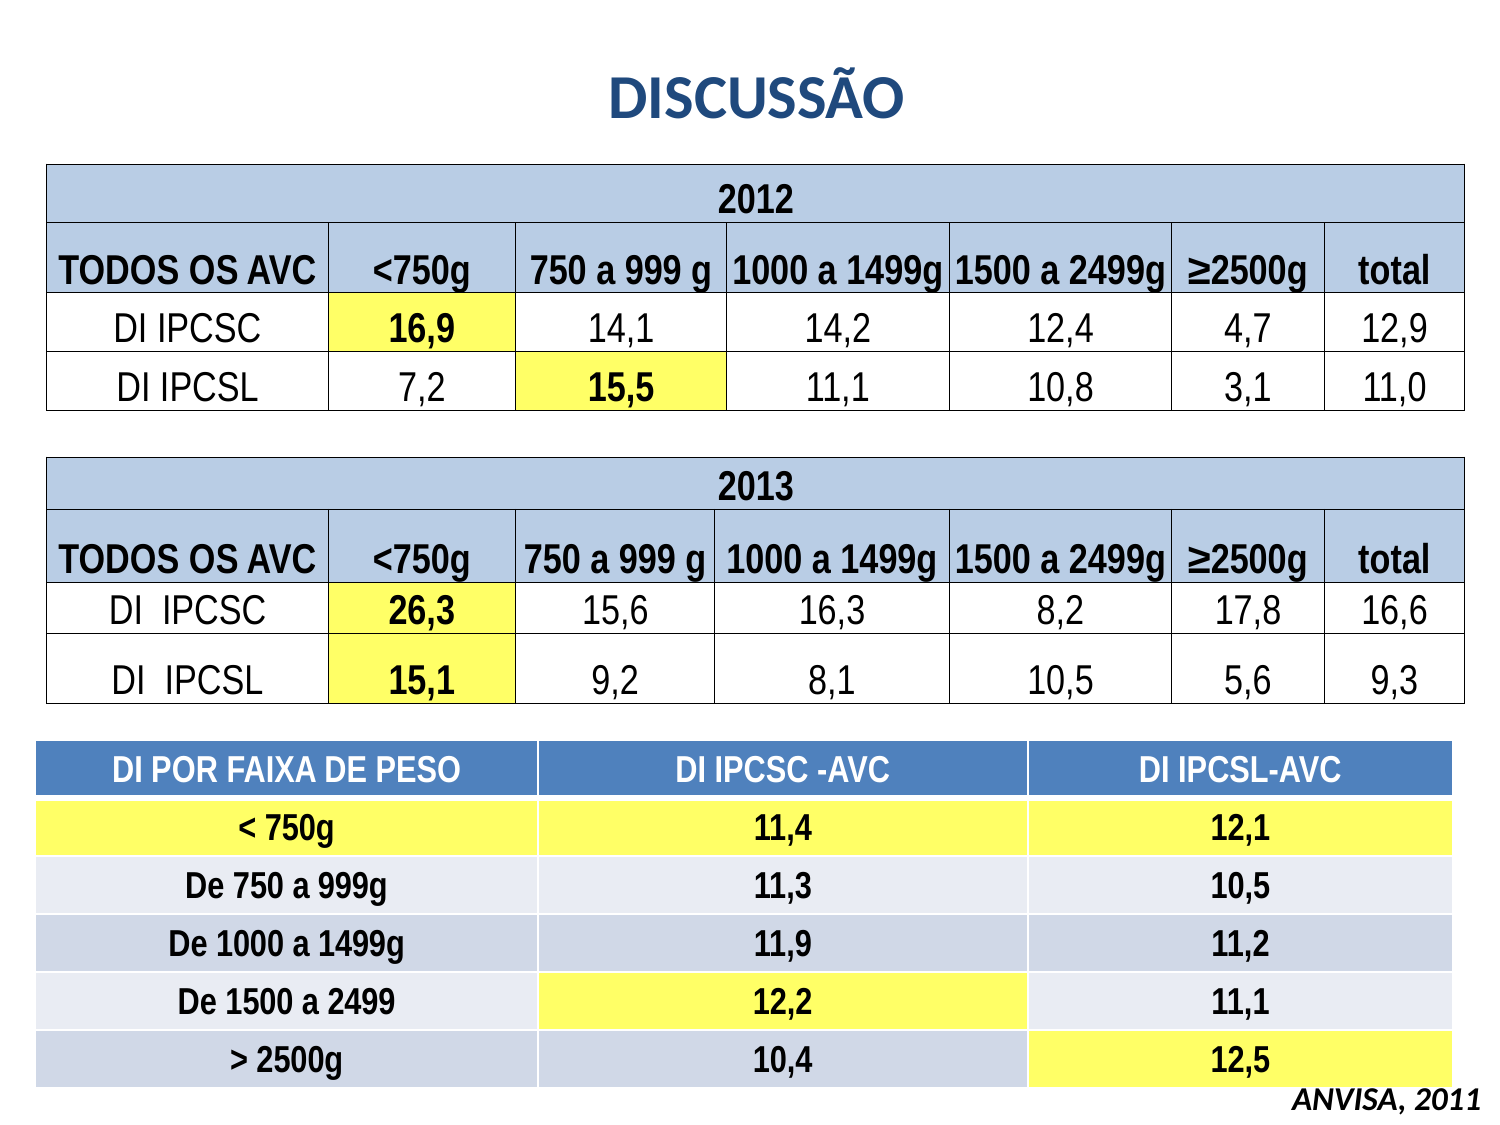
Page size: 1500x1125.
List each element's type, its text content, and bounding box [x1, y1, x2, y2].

table_header DI IPCSC -AVC [539, 741, 1027, 795]
table_cell total [1325, 223, 1464, 292]
table_cell 750 a 999 g [516, 510, 714, 582]
table_cell TODOS OS AVC [47, 223, 328, 292]
table_cell 17,8 [1172, 583, 1324, 633]
table_cell 11,3 [539, 857, 1027, 913]
table_cell 11,9 [539, 915, 1027, 971]
table_cell <750g [329, 223, 515, 292]
table_cell 11,2 [1029, 915, 1452, 971]
table_cell 10,5 [1029, 857, 1452, 913]
table_cell 15,6 [516, 583, 714, 633]
table_cell 9,2 [516, 634, 714, 703]
table_cell 12,1 [1029, 801, 1452, 855]
table_cell 12,9 [1325, 293, 1464, 351]
title DISCUSSÃO [82, 0, 1432, 164]
table_cell 16,9 [329, 293, 515, 351]
table_cell 11,1 [1029, 973, 1452, 1029]
table_cell 3,1 [1172, 352, 1324, 410]
table_cell 11,4 [539, 801, 1027, 855]
table_cell ≥2500g [1172, 223, 1324, 292]
table_cell De 1000 a 1499g [36, 915, 537, 971]
table_cell 7,2 [329, 352, 515, 410]
table_cell total [1325, 510, 1464, 582]
table_cell DI IPCSC [47, 293, 328, 351]
table_cell 15,1 [329, 634, 515, 703]
table_cell 12,4 [950, 293, 1171, 351]
table_cell 1500 a 2499g [950, 223, 1171, 292]
table_cell 16,3 [715, 583, 949, 633]
table_cell 10,5 [950, 634, 1171, 703]
table_cell 1000 a 1499g [727, 223, 949, 292]
table_cell 12,5 [1029, 1031, 1452, 1087]
table_cell 4,7 [1172, 293, 1324, 351]
table_header DI IPCSL-AVC [1029, 741, 1452, 795]
table_cell 1000 a 1499g [715, 510, 949, 582]
table_cell 11,0 [1325, 352, 1464, 410]
table_cell DI IPCSL [47, 352, 328, 410]
table_cell De 1500 a 2499 [36, 973, 537, 1029]
table_cell 26,3 [329, 583, 515, 633]
table_cell > 2500g [36, 1031, 537, 1087]
table_cell 14,1 [516, 293, 726, 351]
table_cell DI IPCSL [47, 634, 328, 703]
table_cell 12,2 [539, 973, 1027, 1029]
table_cell 15,5 [516, 352, 726, 410]
table_header 2012 [47, 165, 1464, 222]
table_header DI POR FAIXA DE PESO [36, 741, 537, 795]
table_cell <750g [329, 510, 515, 582]
table_cell 16,6 [1325, 583, 1464, 633]
table_cell TODOS OS AVC [47, 510, 328, 582]
table_cell 9,3 [1325, 634, 1464, 703]
table_cell 14,2 [727, 293, 949, 351]
table_cell < 750g [36, 801, 537, 855]
table_cell 5,6 [1172, 634, 1324, 703]
table_cell De 750 a 999g [36, 857, 537, 913]
text_box ANVISA, 2011 [1277, 1069, 1500, 1125]
table_header 2013 [47, 458, 1464, 509]
table_cell 10,8 [950, 352, 1171, 410]
table_cell 8,1 [715, 634, 949, 703]
table_cell ≥2500g [1172, 510, 1324, 582]
table_cell 750 a 999 g [516, 223, 726, 292]
table_cell 1500 a 2499g [950, 510, 1171, 582]
table_cell 10,4 [539, 1031, 1027, 1087]
table_cell DI IPCSC [47, 583, 328, 633]
table_cell 8,2 [950, 583, 1171, 633]
table_cell 11,1 [727, 352, 949, 410]
